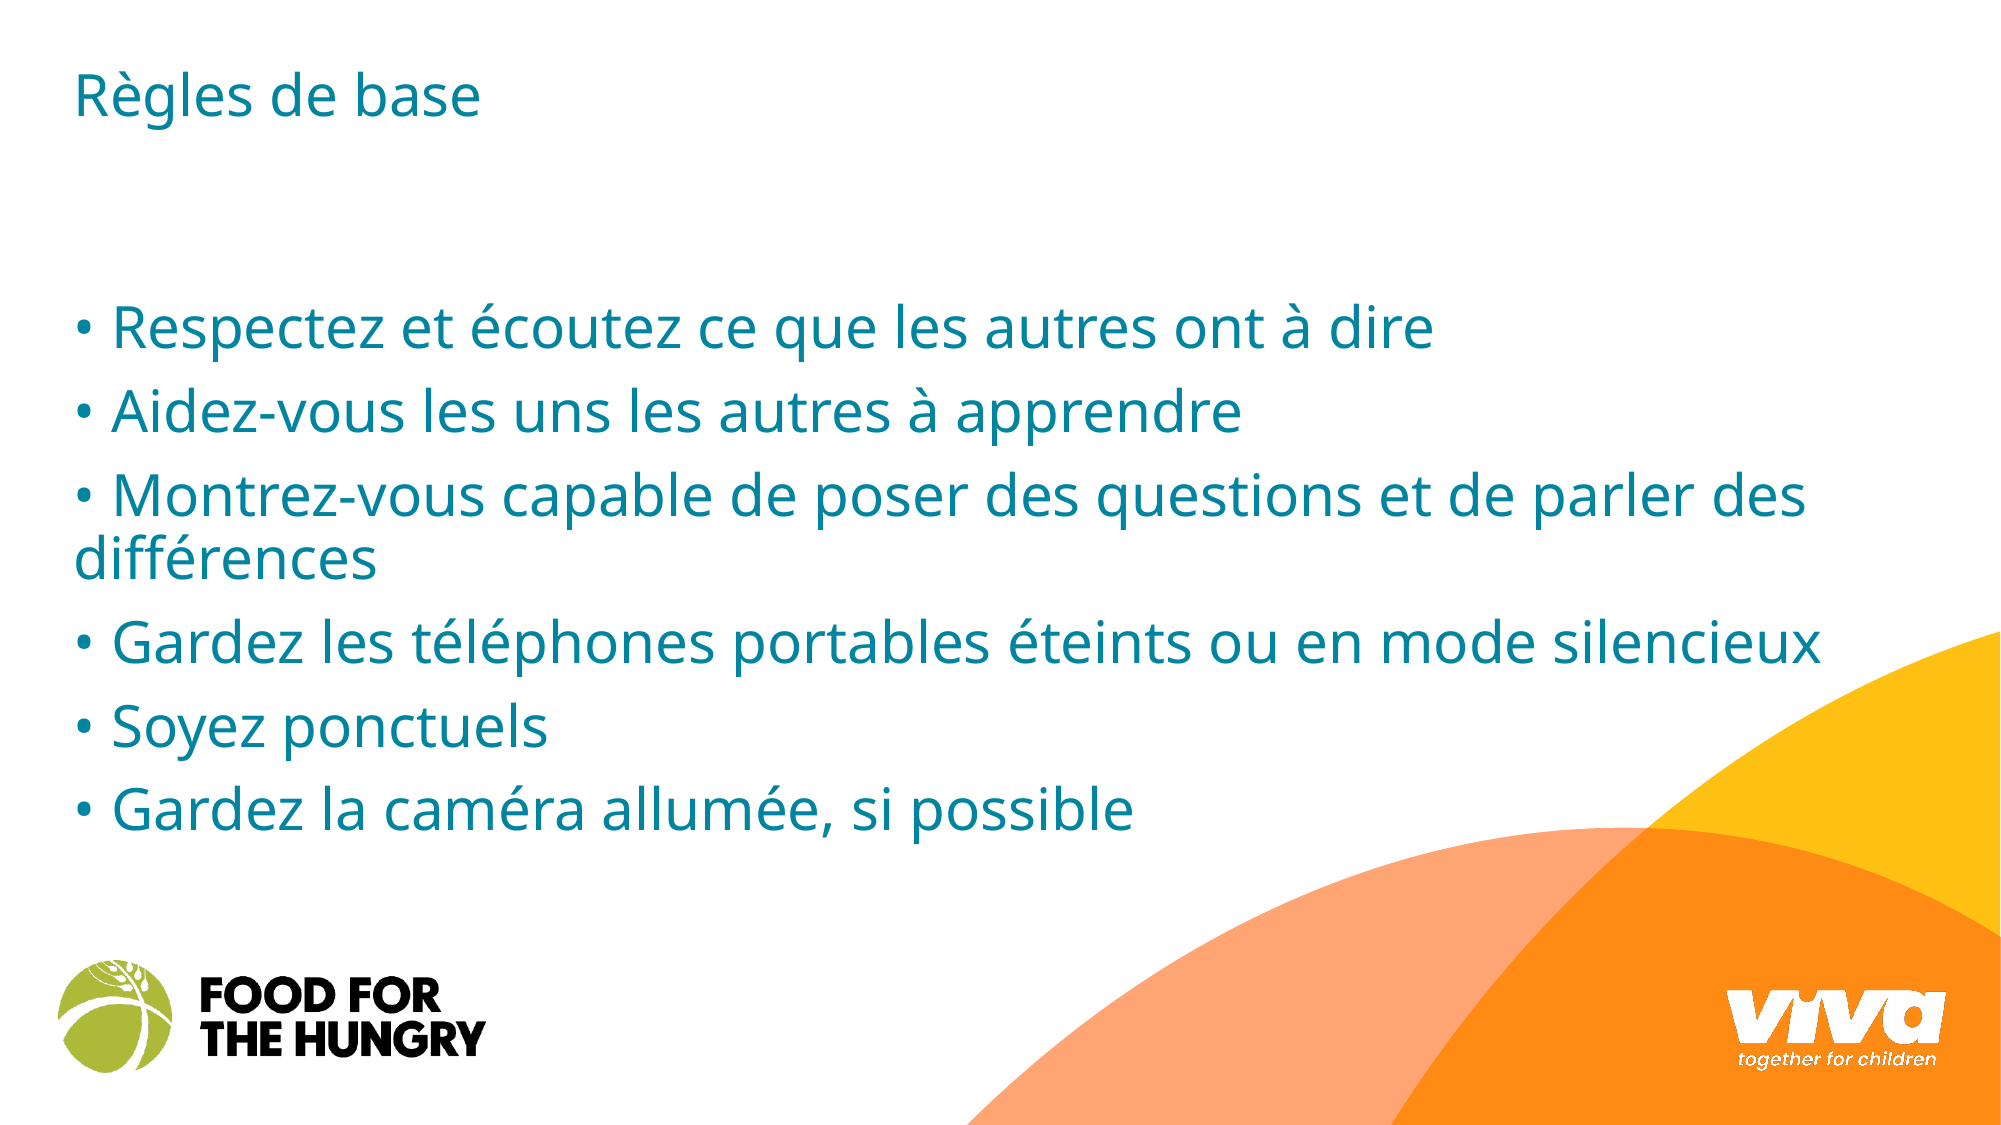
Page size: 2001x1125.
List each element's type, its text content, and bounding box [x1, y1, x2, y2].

list Règles de base [59, 59, 1942, 272]
picture [1672, 936, 2000, 1125]
picture [58, 960, 486, 1073]
list • Respectez et écoutez ce que les autres ont à dire • Aidez-vous les uns les autres à apprendre • Montrez-vous capable de poser des questions et de parler des différences • Gardez les téléphones portables éteints ou en mode silencieux • Soyez ponctuels • Gardez la caméra allumée, si possible [58, 291, 1941, 938]
